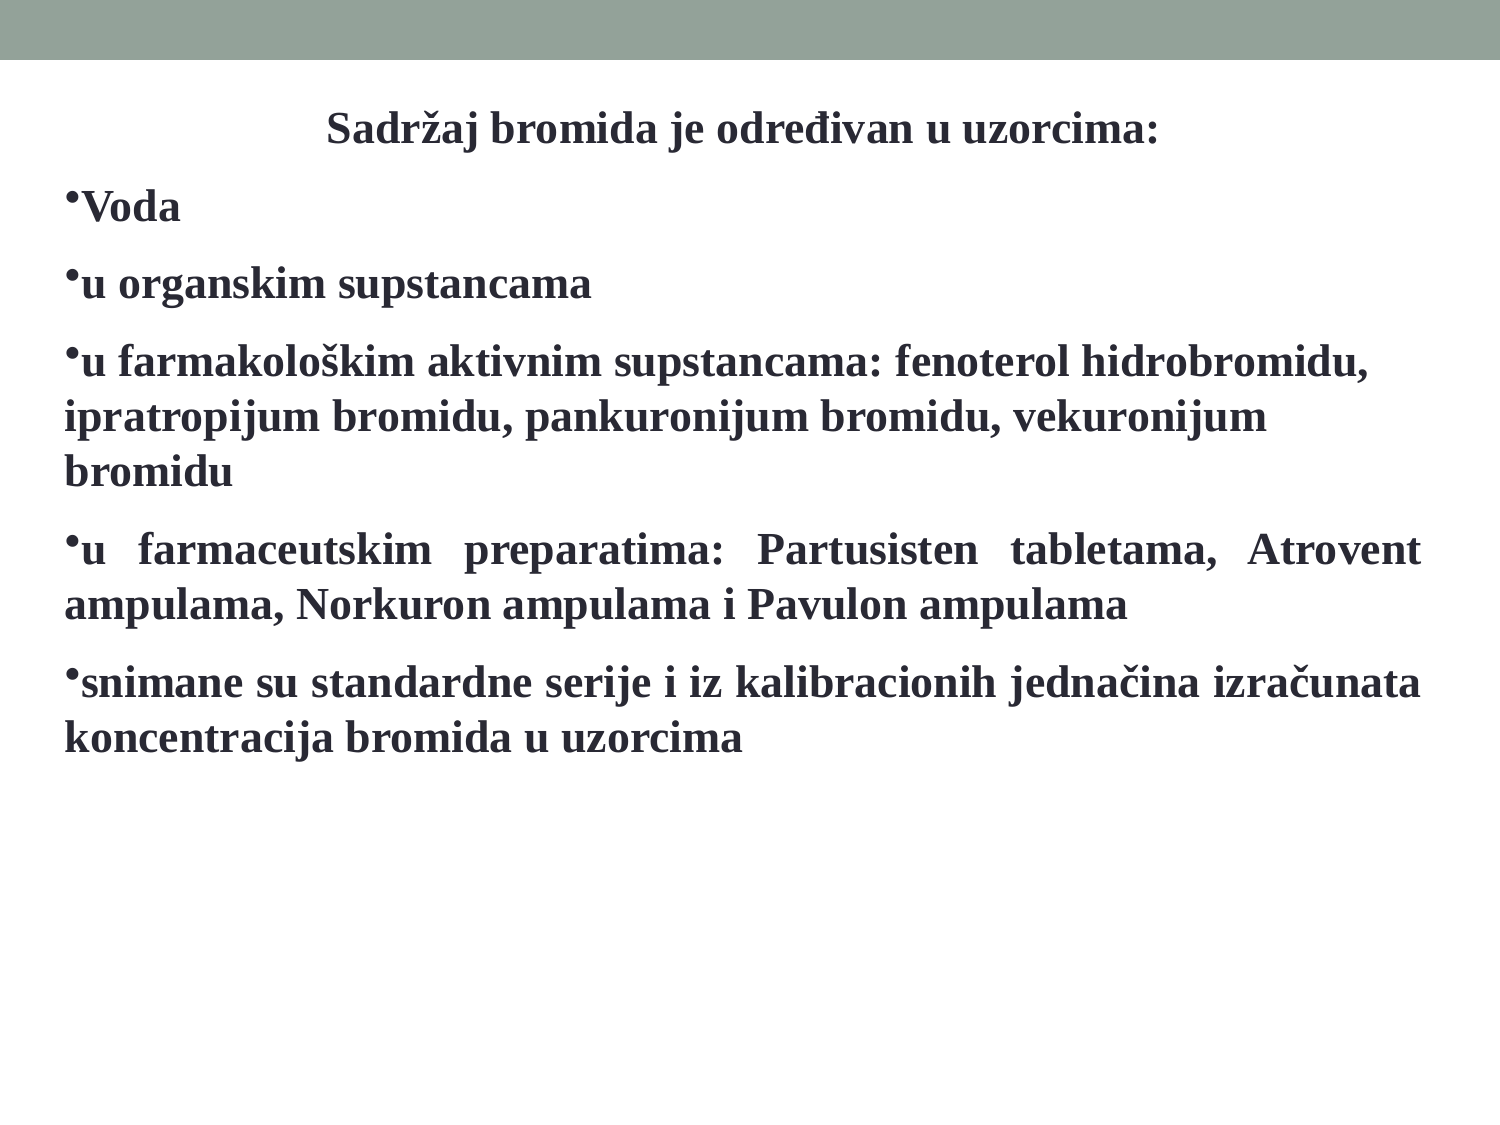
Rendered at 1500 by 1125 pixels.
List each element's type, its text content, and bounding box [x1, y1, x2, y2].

text_box [87, 699, 1238, 761]
text_box Sadržaj bromida je određivan u uzorcima: Voda u organskim supstancama u farmakološkim aktivnim supstancama: fenoterol hidrobromidu, ipratropijum bromidu, pankuronijum bromidu, vekuronijum bromidu u farmaceutskim preparatima: Partusisten tabletama, Atrovent ampulama, Norkuron ampulama i Pavulon ampulama snimane su standardne serije i iz kalibracionih jednačina izračunata koncentracija bromida u uzorcima [50, 89, 1438, 770]
text_box [134, 569, 1413, 645]
